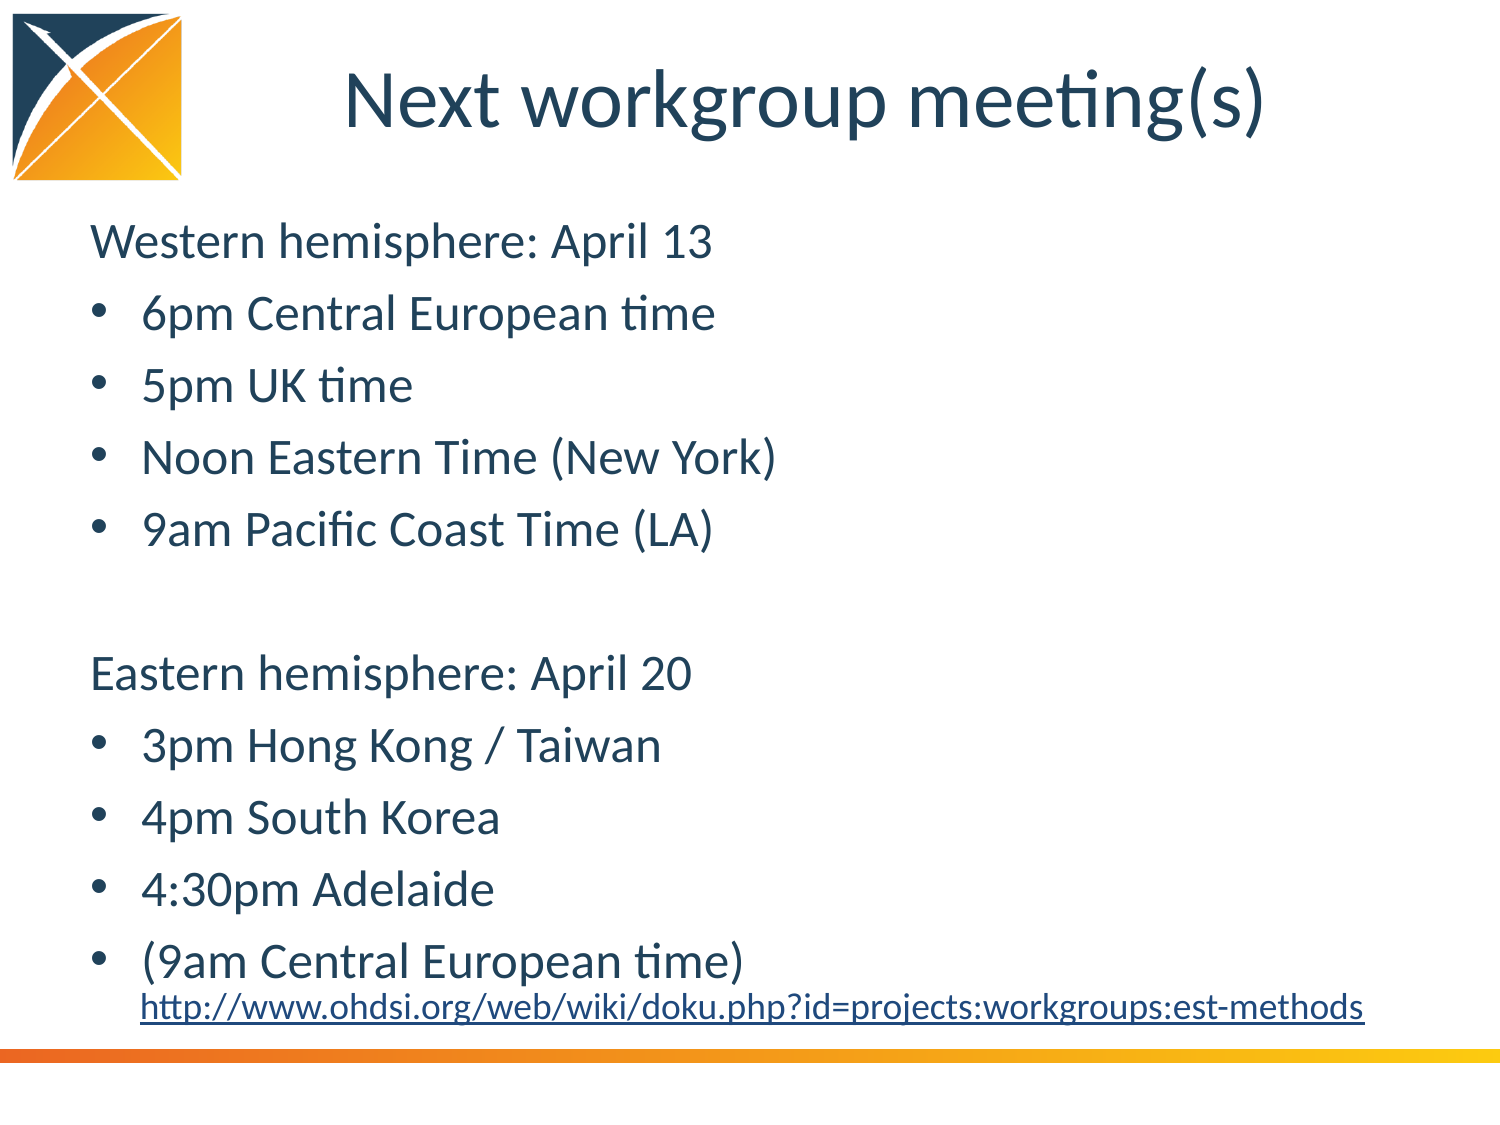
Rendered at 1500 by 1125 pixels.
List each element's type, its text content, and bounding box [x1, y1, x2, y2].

text_box http://www.ohdsi.org/web/wiki/doku.php?id=projects:workgroups:est-methods [124, 974, 1388, 1035]
title Next workgroup meeting(s) [187, 24, 1425, 163]
list Western hemisphere: April 13 6pm Central European time 5pm UK time Noon Eastern Time (New York) 9am Pacific Coast Time (LA) Eastern hemisphere: April 20 3pm Hong Kong / Taiwan 4pm South Korea 4:30pm Adelaide (9am Central European time) [75, 200, 1425, 1005]
picture [0, 0, 206, 200]
